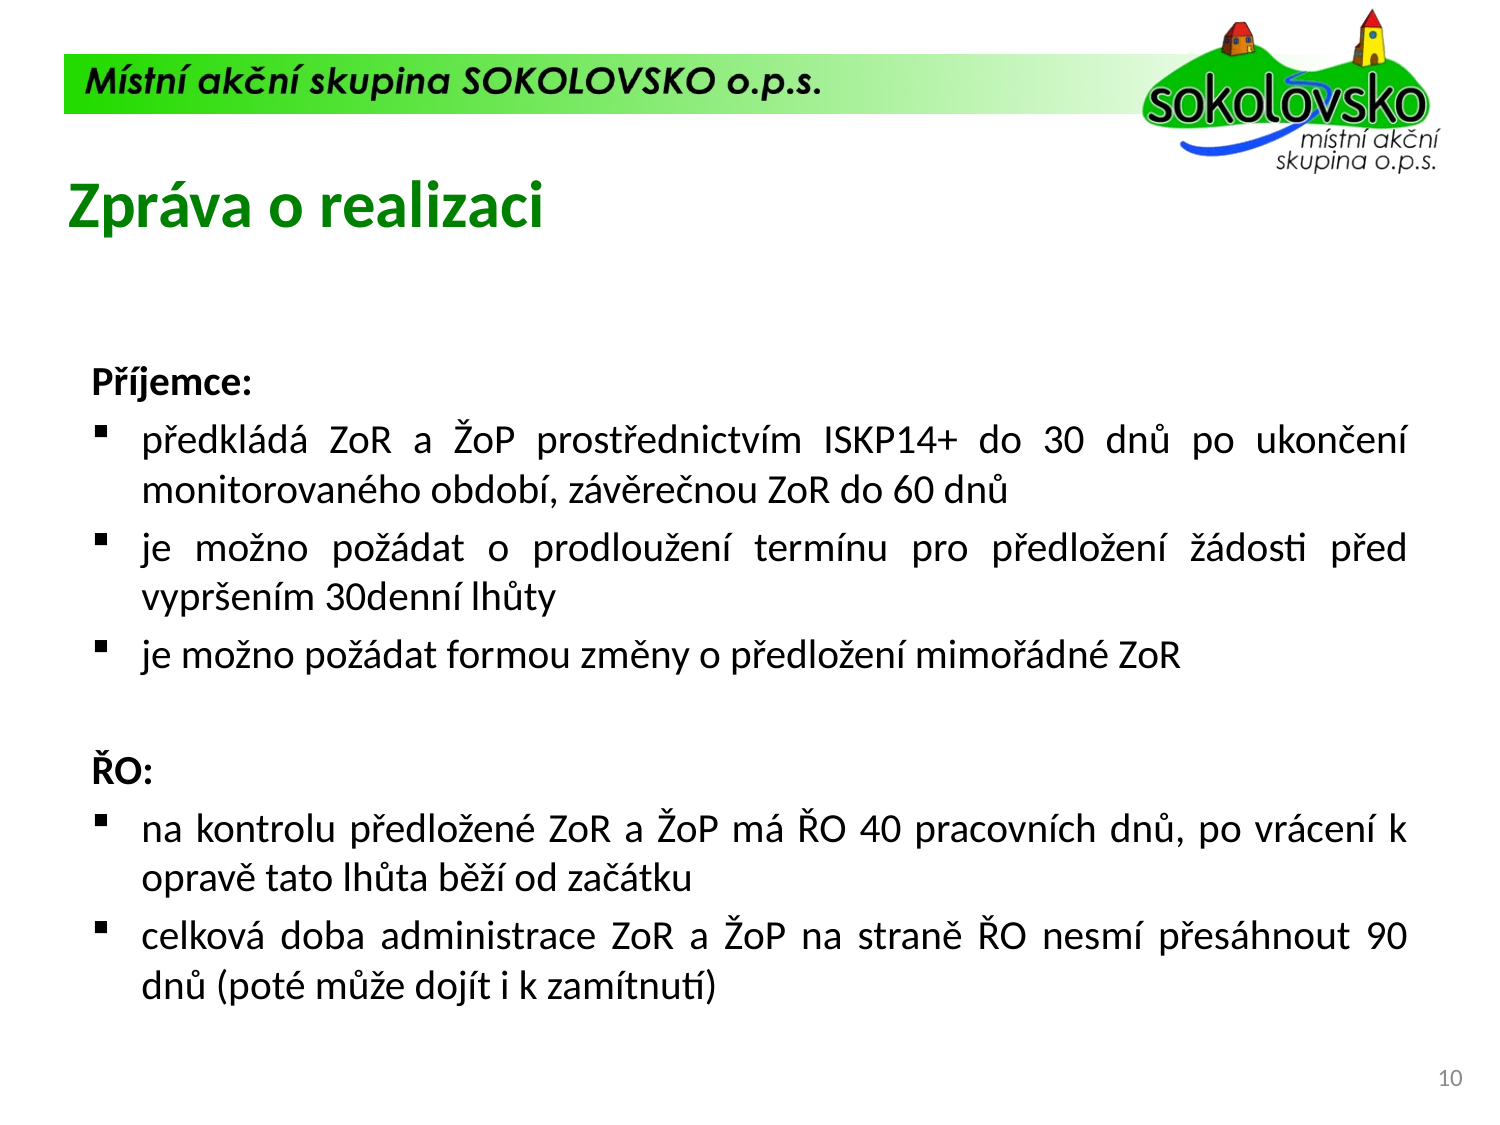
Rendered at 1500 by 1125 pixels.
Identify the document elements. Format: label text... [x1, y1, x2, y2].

picture [64, 0, 1455, 197]
list Příjemce: předkládá ZoR a ŽoP prostřednictvím ISKP14+ do 30 dnů po ukončení monitorovaného období, závěrečnou ZoR do 60 dnů je možno požádat o prodloužení termínu pro předložení žádosti před vypršením 30denní lhůty je možno požádat formou změny o předložení mimořádné ZoR ŘO: na kontrolu předložené ZoR a ŽoP má ŘO 40 pracovních dnů, po vrácení k opravě tato lhůta běží od začátku celková doba administrace ZoR a ŽoP na straně ŘO nesmí přesáhnout 90 dnů (poté může dojít i k zamítnutí) [76, 288, 1424, 1024]
title Zpráva o realizaci [53, 137, 1404, 266]
slide_number 10 [1128, 1046, 1478, 1107]
